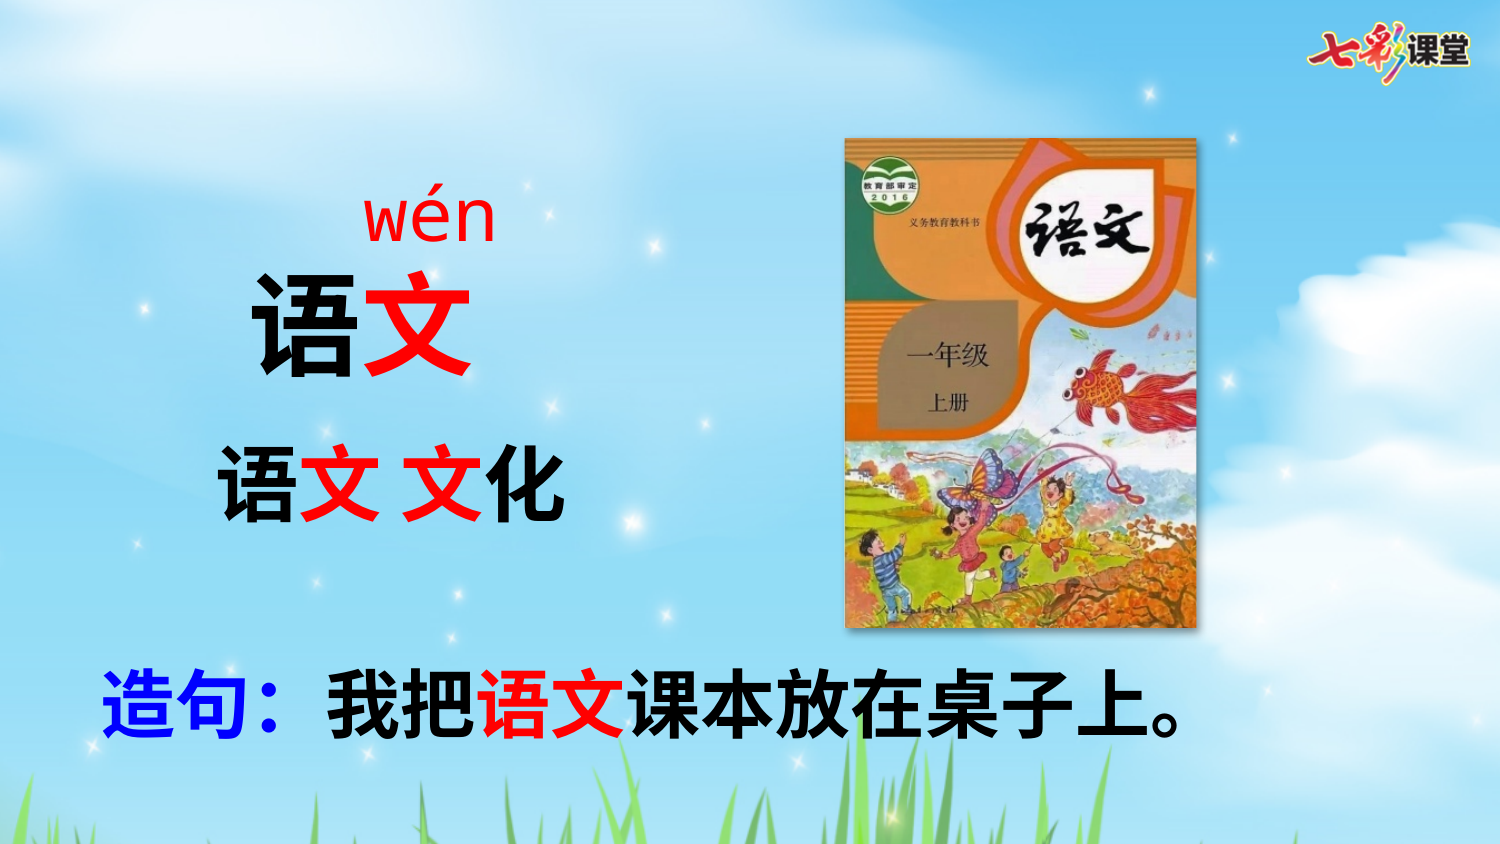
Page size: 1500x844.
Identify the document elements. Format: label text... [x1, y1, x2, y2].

picture [0, 0, 1500, 844]
text_box 语文 [240, 250, 510, 394]
text_box 造句：我把语文课本放在桌子上。 [92, 653, 1239, 752]
text_box 语文 文化 [206, 427, 706, 537]
text_box wén [354, 161, 507, 261]
